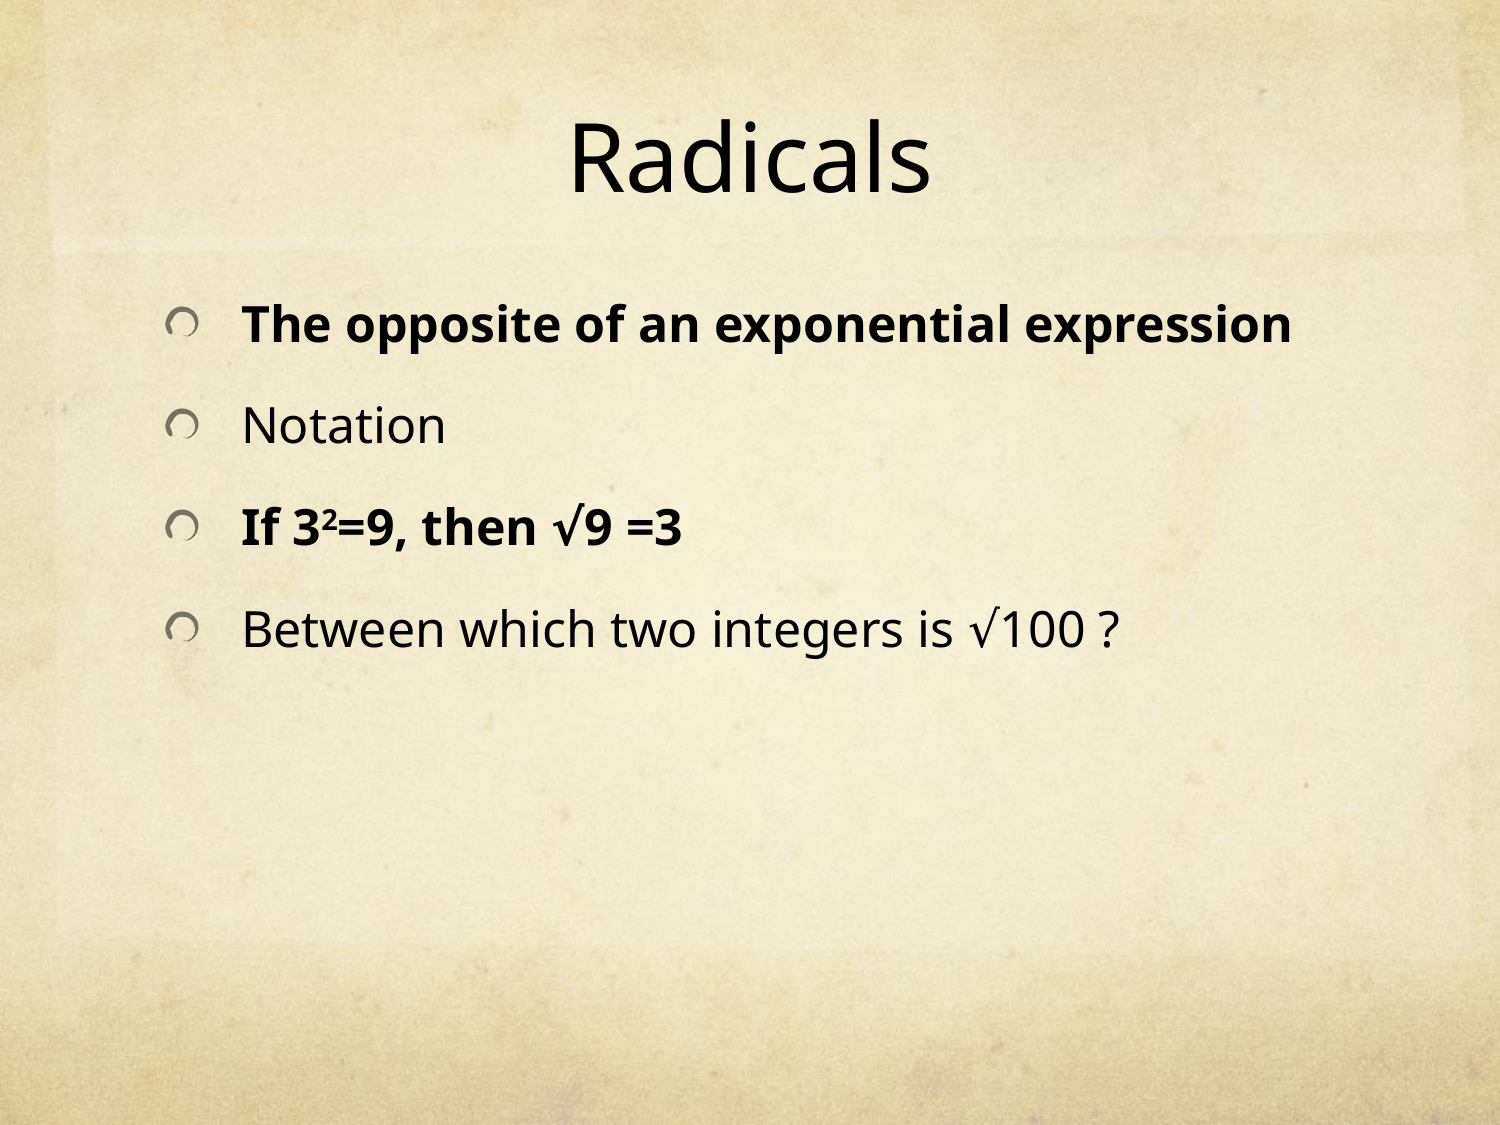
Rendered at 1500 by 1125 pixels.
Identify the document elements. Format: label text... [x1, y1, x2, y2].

title Radicals [150, 82, 1350, 225]
picture [0, 0, 1500, 1125]
list The opposite of an exponential expression Notation If 32=9, then √9 =3 Between which two integers is √100 ? [150, 284, 1350, 950]
